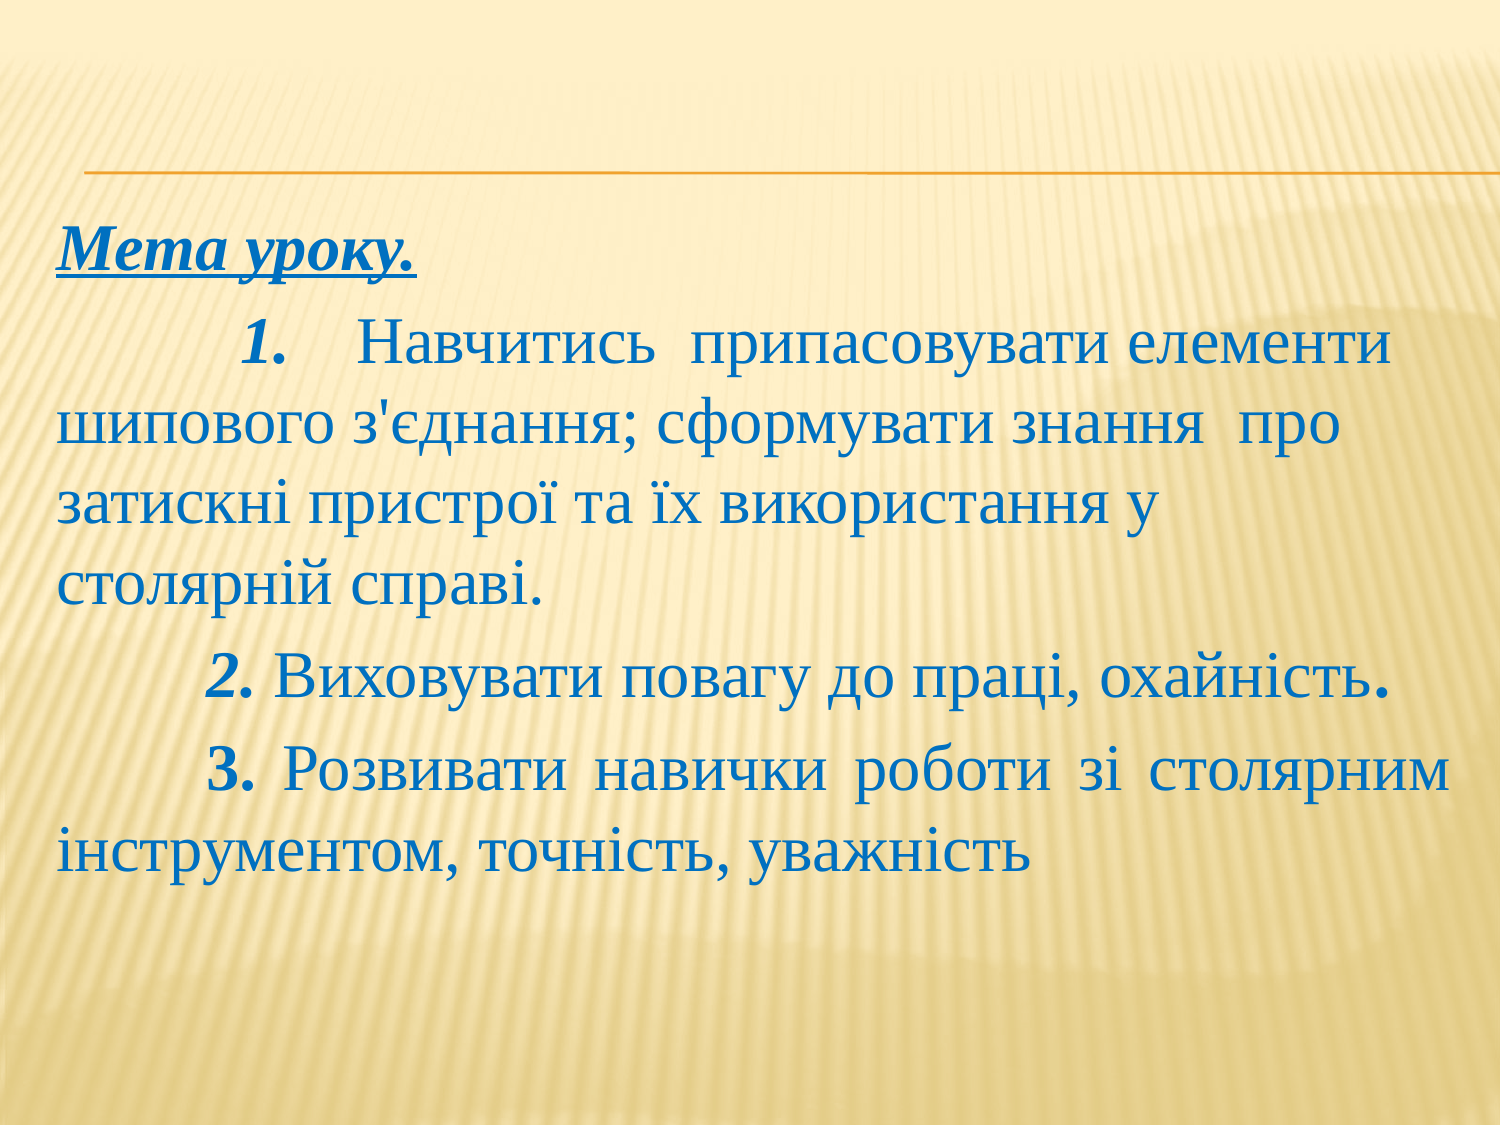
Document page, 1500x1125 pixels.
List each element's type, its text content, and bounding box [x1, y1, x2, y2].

list Мета уроку. 1. Навчитись припасовувати елементи шипового з'єднання; сформувати знання про затискні пристрої та їх використання у столярній справі. 2. Виховувати повагу до праці, охайність. 3. Розвивати навички роботи зі столярним інструментом, точність, уважність [41, 196, 1467, 939]
